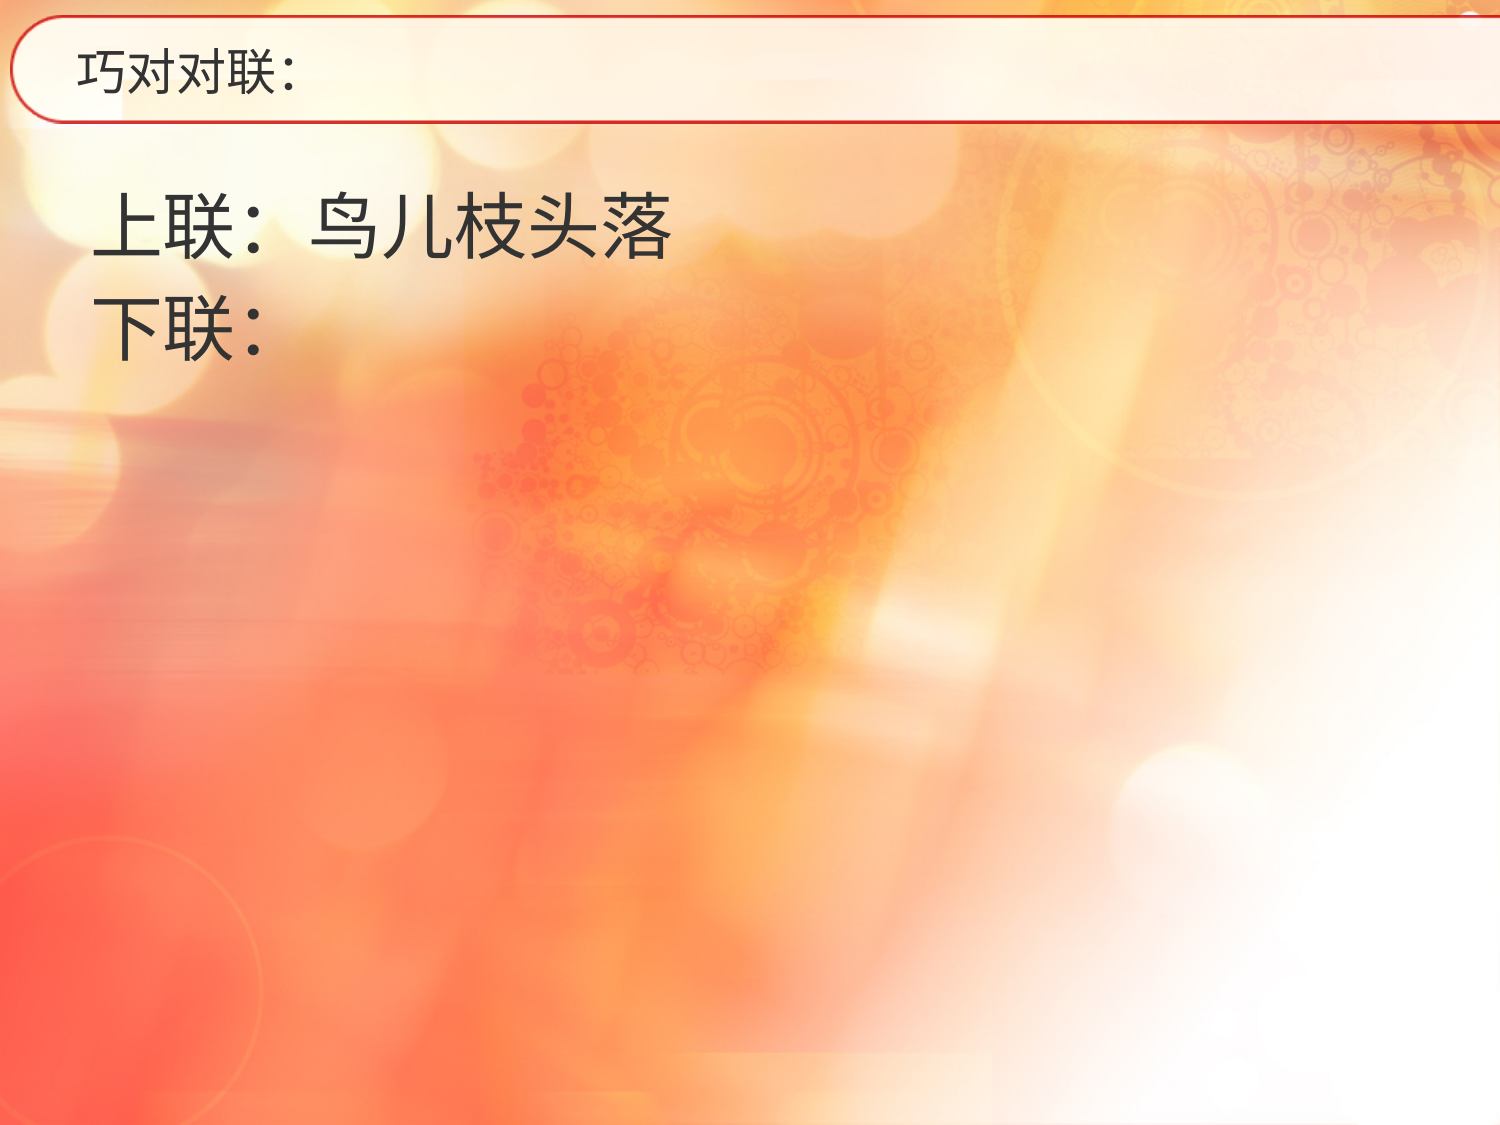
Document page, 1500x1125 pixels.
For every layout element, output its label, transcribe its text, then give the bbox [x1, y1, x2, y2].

list 上联：鸟儿枝头落 下联： [74, 172, 1426, 1047]
title 巧对对联： [61, 22, 1412, 120]
picture [0, 0, 1500, 1125]
